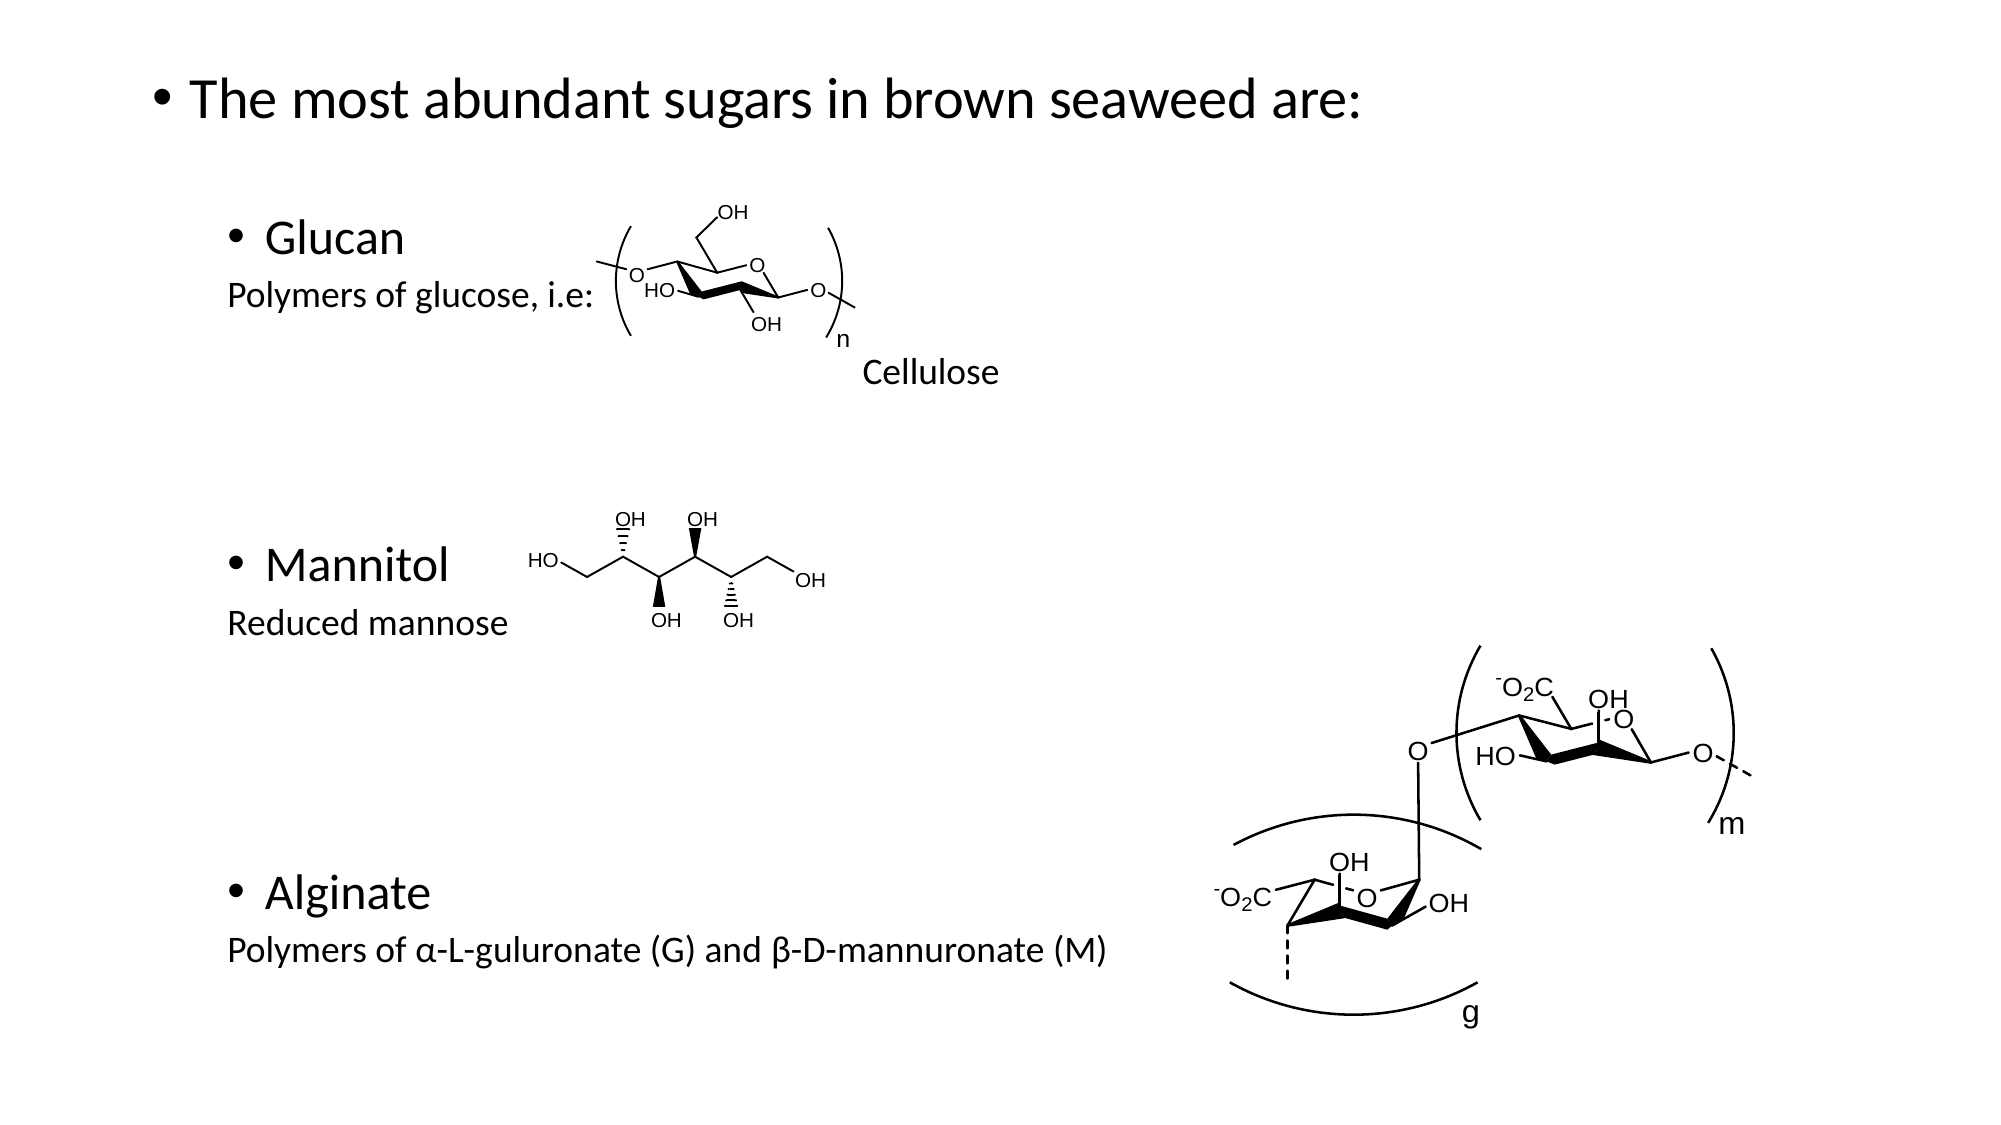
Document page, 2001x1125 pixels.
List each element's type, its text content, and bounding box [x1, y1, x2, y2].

list The most abundant sugars in brown seaweed are: Glucan Polymers of glucose, i.e: Mannitol Reduced mannose Alginate Polymers of α-L-guluronate (G) and β-D-mannuronate (M) [137, 60, 1863, 1014]
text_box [423, 416, 932, 749]
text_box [1076, 536, 1889, 1125]
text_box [491, 105, 1016, 470]
